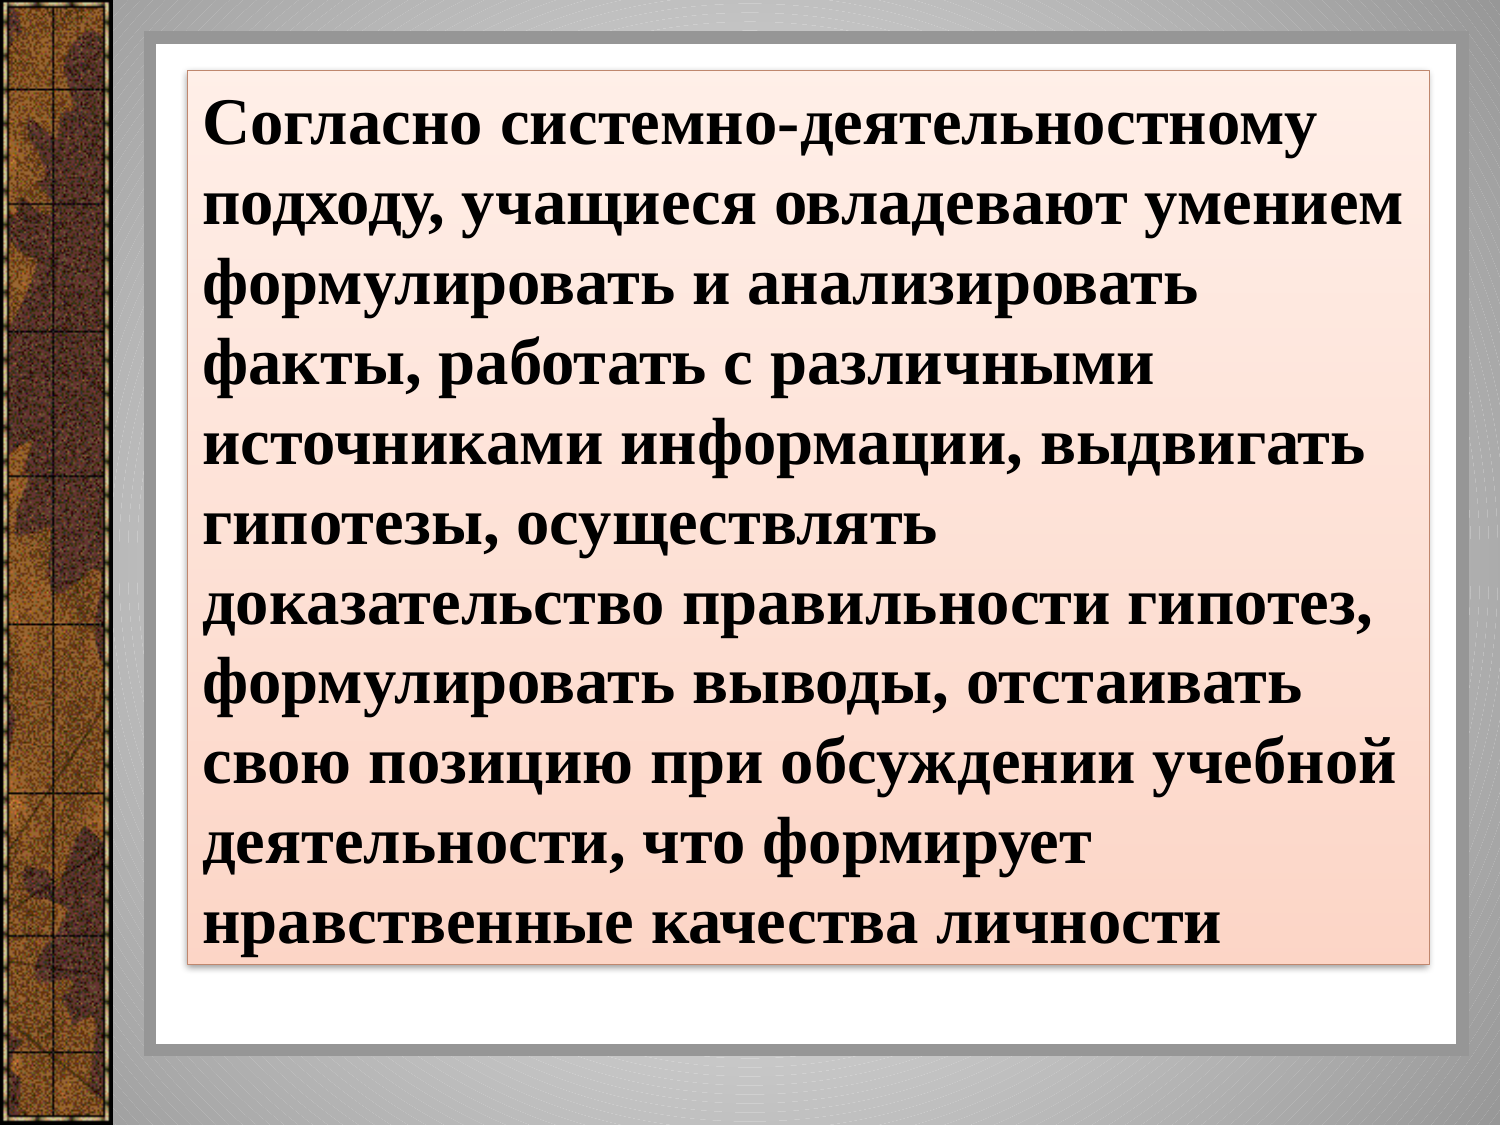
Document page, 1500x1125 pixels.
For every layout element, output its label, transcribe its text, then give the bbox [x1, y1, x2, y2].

picture [0, 0, 113, 1125]
text_box Согласно системно-деятельностному подходу, учащиеся овладевают умением формулировать и анализировать факты, работать с различными источниками информации, выдвигать гипотезы, осуществлять доказательство правильности гипотез, формулировать выводы, отстаивать свою позицию при обсуждении учебной деятельности, что формирует нравственные качества личности [187, 70, 1430, 965]
